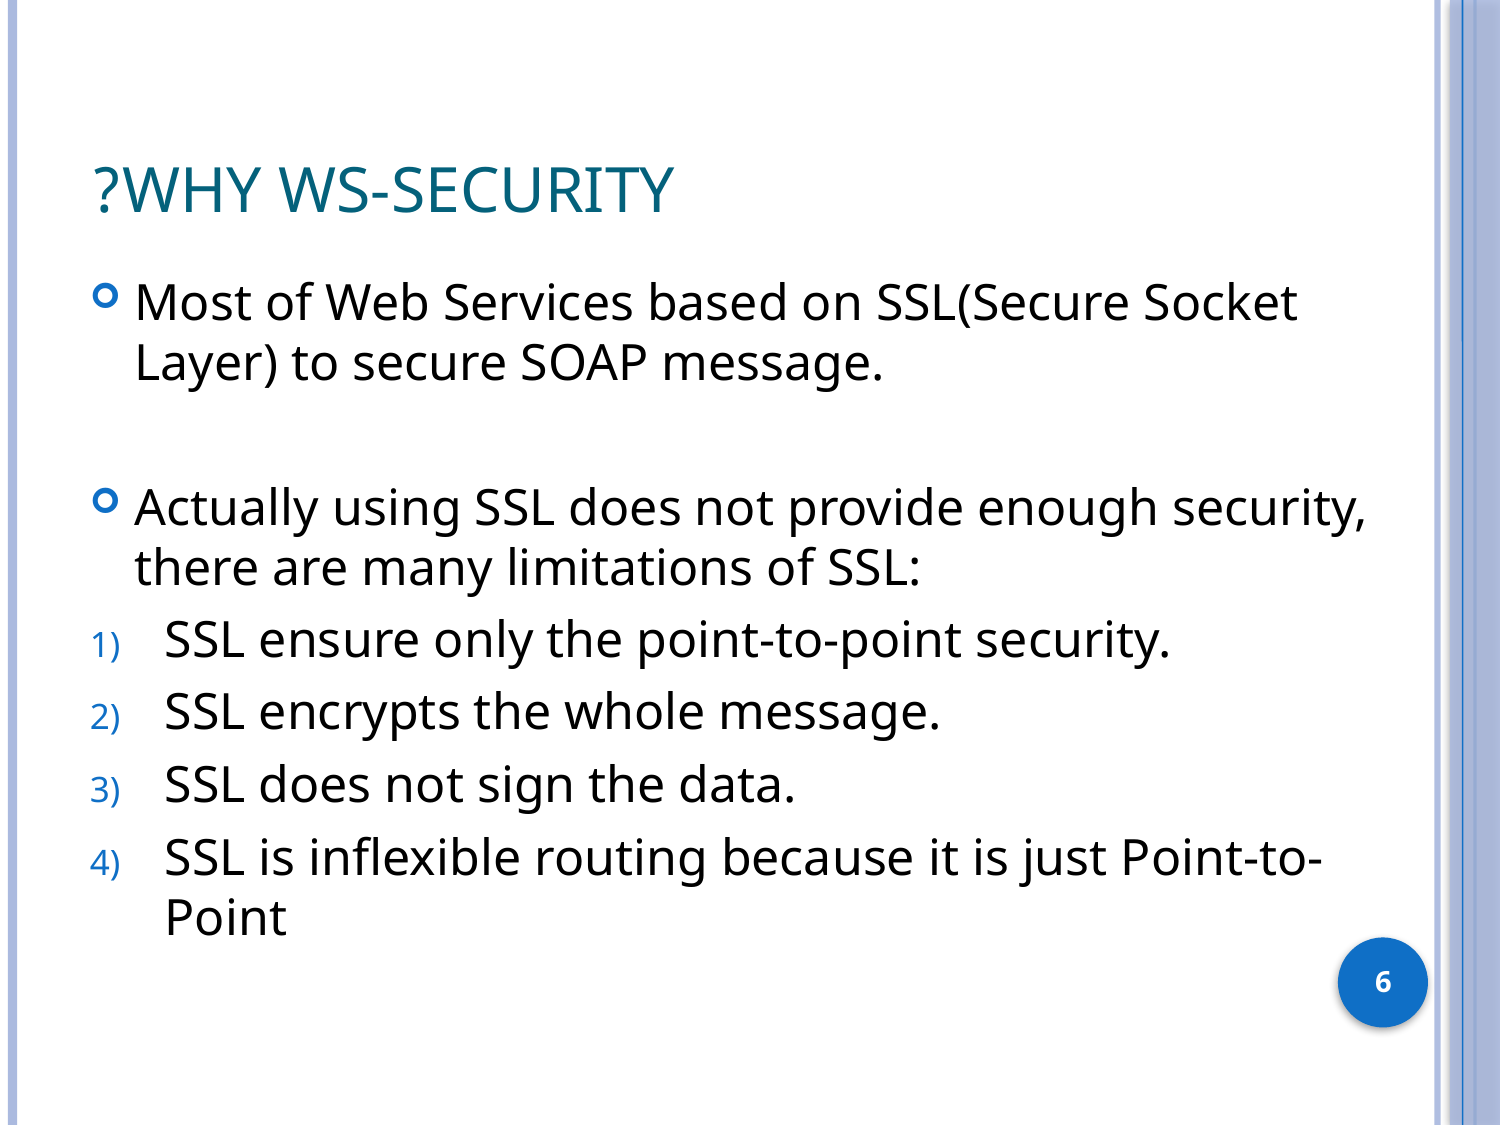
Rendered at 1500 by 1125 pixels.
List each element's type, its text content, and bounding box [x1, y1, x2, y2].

title Why WS-Security? [75, 45, 1300, 233]
slide_number 6 [1333, 940, 1434, 1027]
list Most of Web Services based on SSL(Secure Socket Layer) to secure SOAP message. Actually using SSL does not provide enough security, there are many limitations of SSL: SSL ensure only the point-to-point security. SSL encrypts the whole message. SSL does not sign the data. SSL is inflexible routing because it is just Point-to- Point [75, 262, 1400, 1062]
